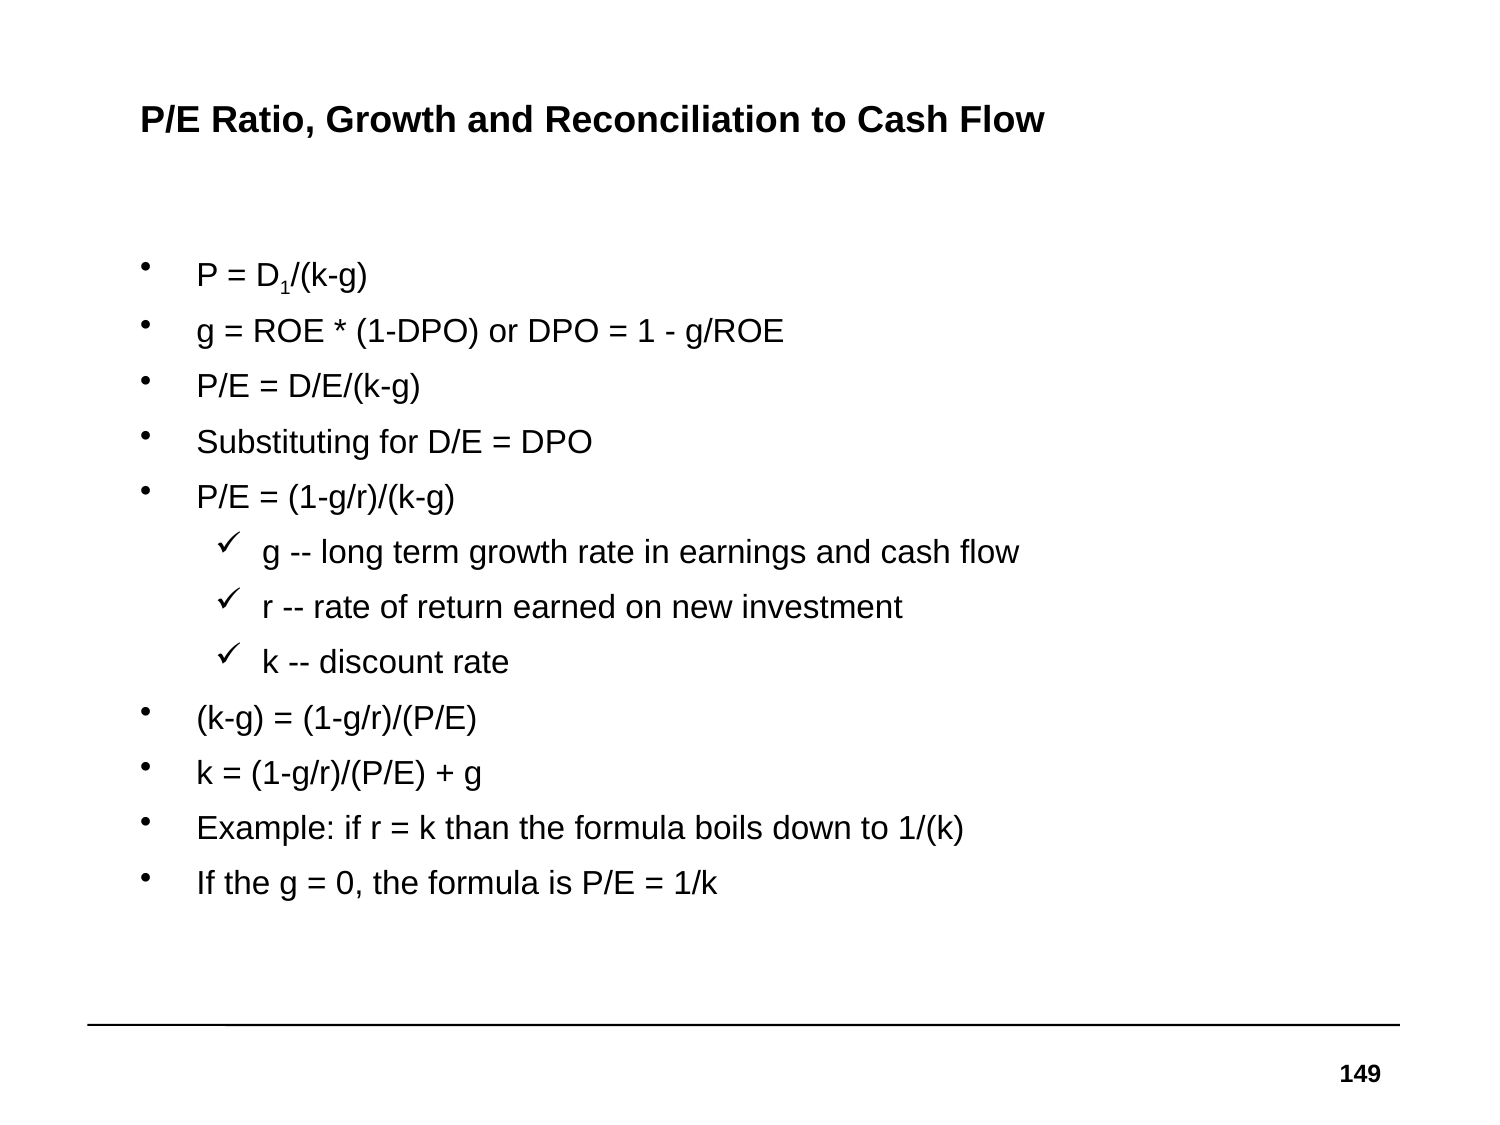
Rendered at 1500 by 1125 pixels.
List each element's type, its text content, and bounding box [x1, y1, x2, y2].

title P/E Ratio, Growth and Reconciliation to Cash Flow [125, 87, 1375, 225]
list P = D1/(k-g) g = ROE * (1-DPO) or DPO = 1 - g/ROE P/E = D/E/(k-g) Substituting for D/E = DPO P/E = (1-g/r)/(k-g) g -- long term growth rate in earnings and cash flow r -- rate of return earned on new investment k -- discount rate (k-g) = (1-g/r)/(P/E) k = (1-g/r)/(P/E) + g Example: if r = k than the formula boils down to 1/(k) If the g = 0, the formula is P/E = 1/k [125, 249, 1338, 1000]
